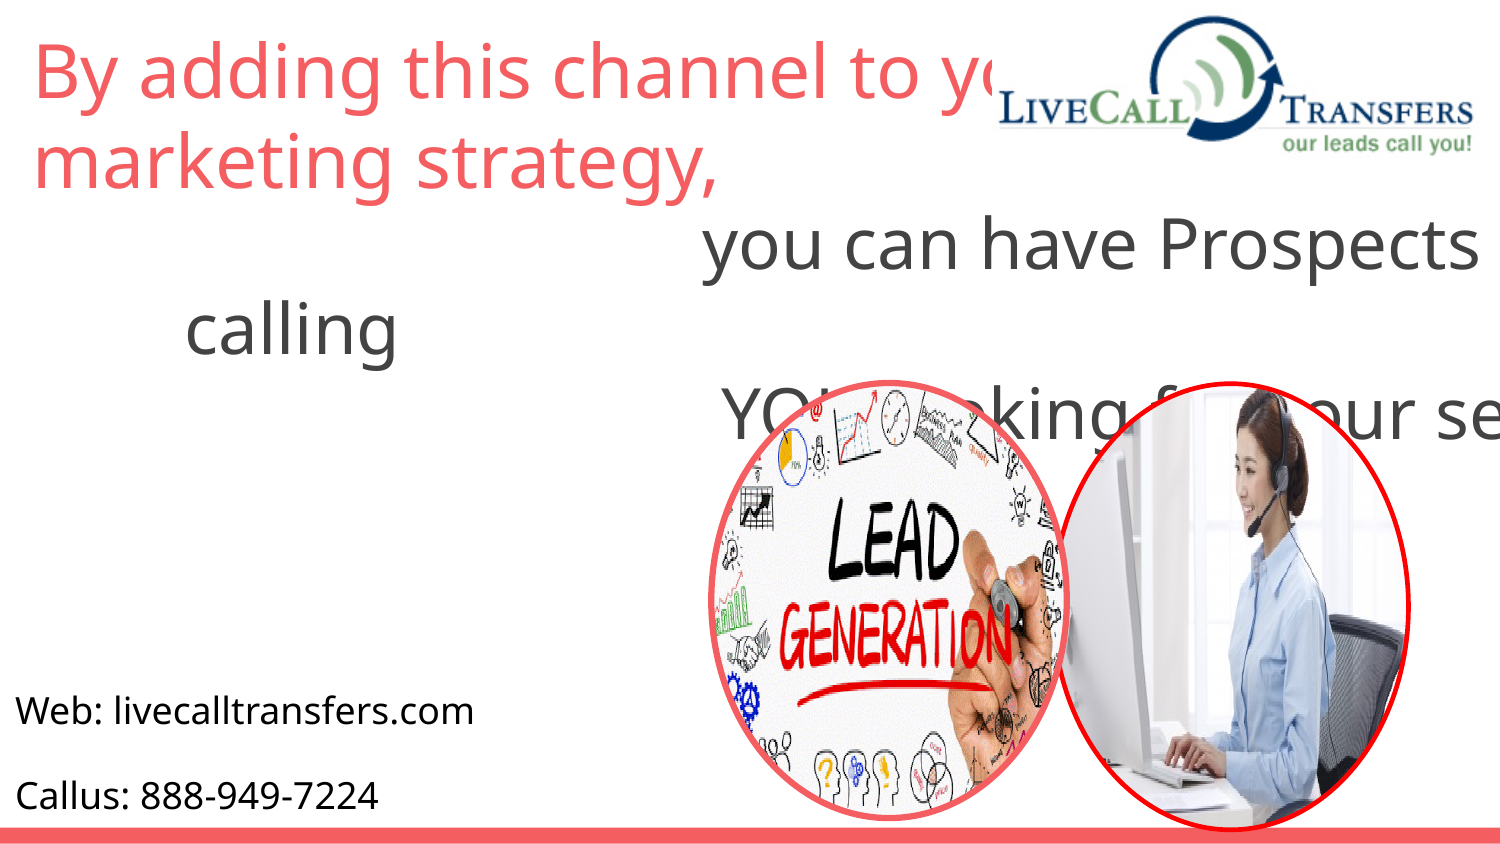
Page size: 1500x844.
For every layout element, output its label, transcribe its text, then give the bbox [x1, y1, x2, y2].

picture [991, 8, 1491, 159]
text_box you can have Prospects calling YOU looking for your service! [169, 183, 1500, 359]
picture [710, 382, 1409, 831]
text_box By adding this channel to your marketing strategy, [17, 8, 1221, 183]
subtitle Web: livecalltransfers.com Callus: 888-949-7224 [0, 665, 657, 825]
